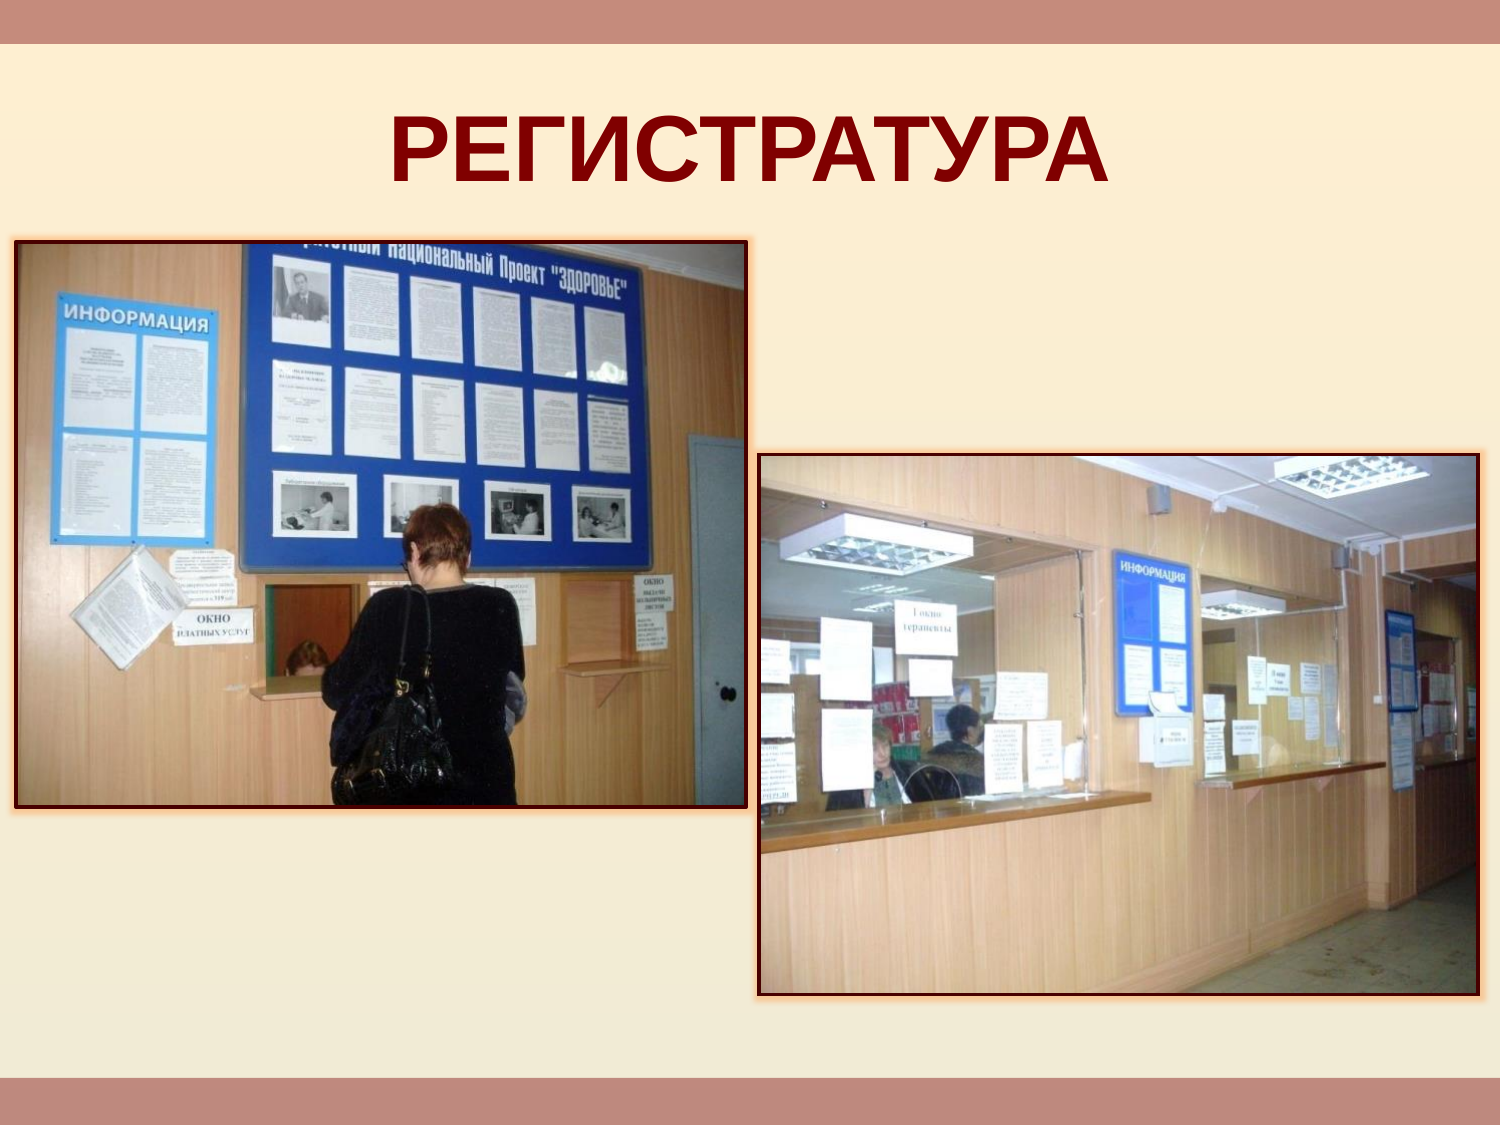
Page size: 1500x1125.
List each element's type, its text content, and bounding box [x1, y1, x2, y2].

picture [760, 455, 1477, 994]
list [17, 243, 745, 806]
text_box [0, 0, 1500, 46]
text_box [0, 1076, 1500, 1125]
title РЕГИСТРАТУРА [75, 55, 1425, 232]
